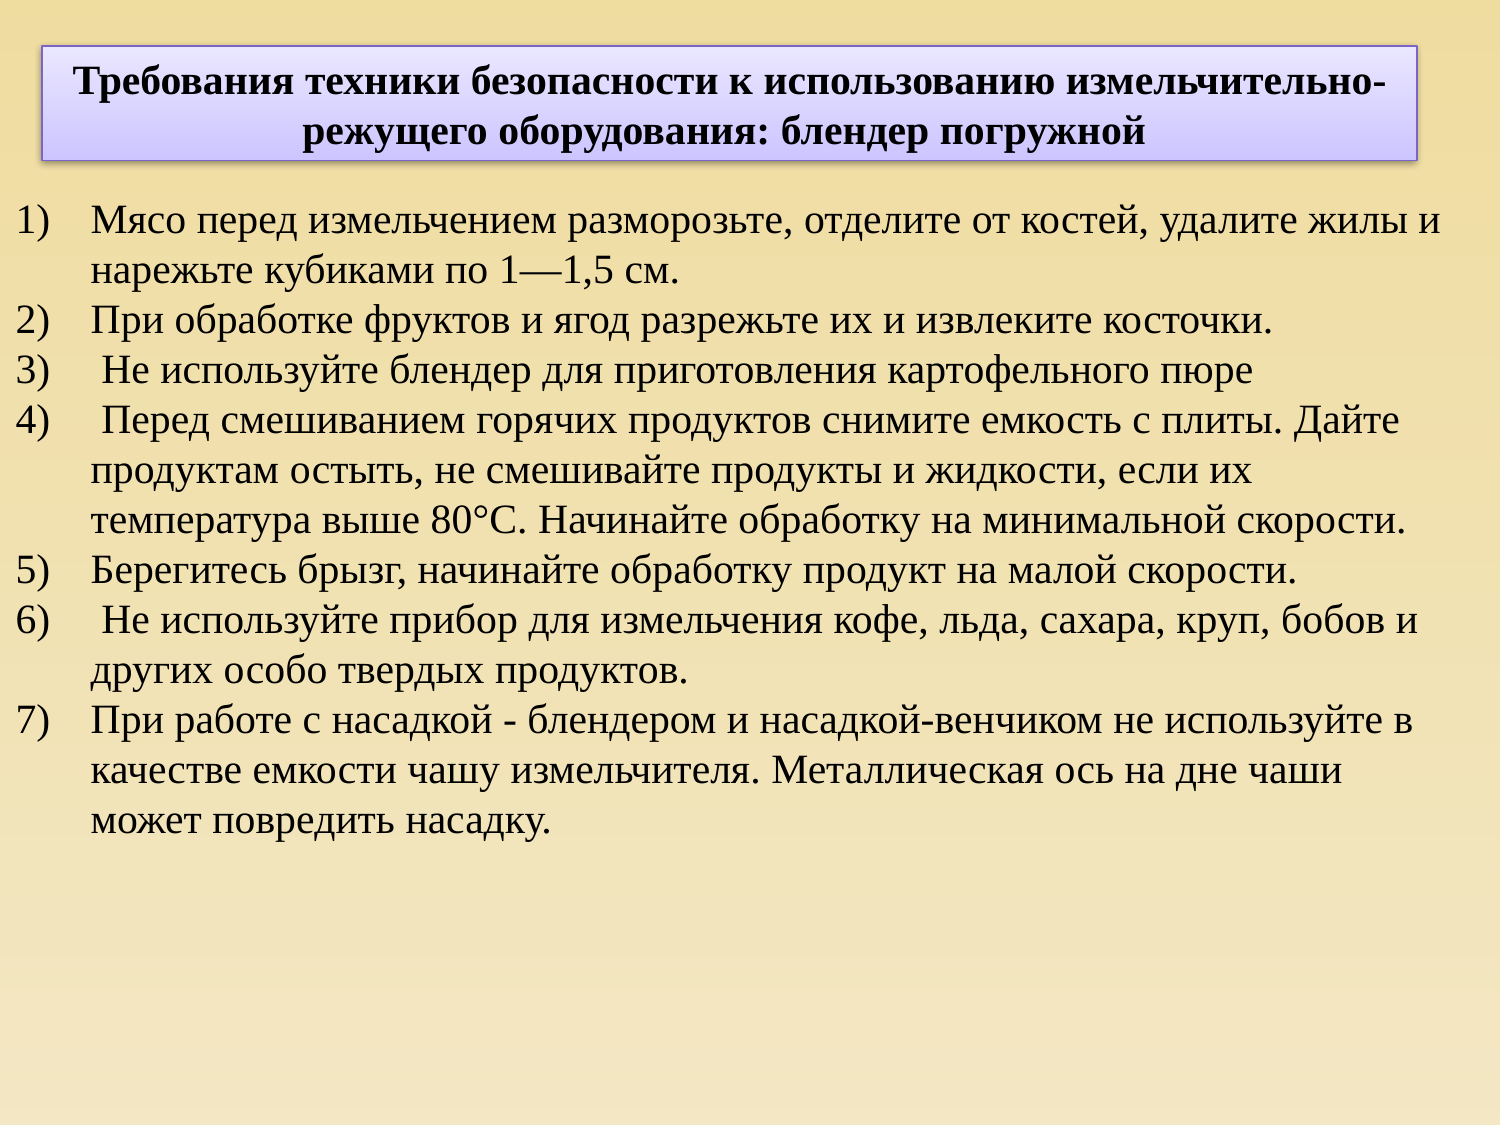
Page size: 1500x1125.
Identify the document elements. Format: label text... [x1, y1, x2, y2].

text_box Мясо перед измельчением разморозьте, отделите от костей, удалите жилы и нарежьте кубиками по 1—1,5 см. При обработке фруктов и ягод разрежьте их и извлеките косточки. Не используйте блендер для приготовления картофельного пюре Перед смешиванием горячих продуктов снимите емкость с плиты. Дайте продуктам остыть, не смешивайте продукты и жидкости, если их температура выше 80°С. Начинайте обработку на минимальной скорости. Берегитесь брызг, начинайте обработку продукт на малой скорости. Не используйте прибор для измельчения кофе, льда, сахара, круп, бобов и других особо твердых продуктов. При работе с насадкой - блендером и насадкой-венчиком не используйте в качестве емкости чашу измельчителя. Металлическая ось на дне чаши может повредить насадку. [0, 184, 1461, 850]
text_box Требования техники безопасности к использованию измельчительно-режущего оборудования: блендер погружной [41, 45, 1418, 161]
